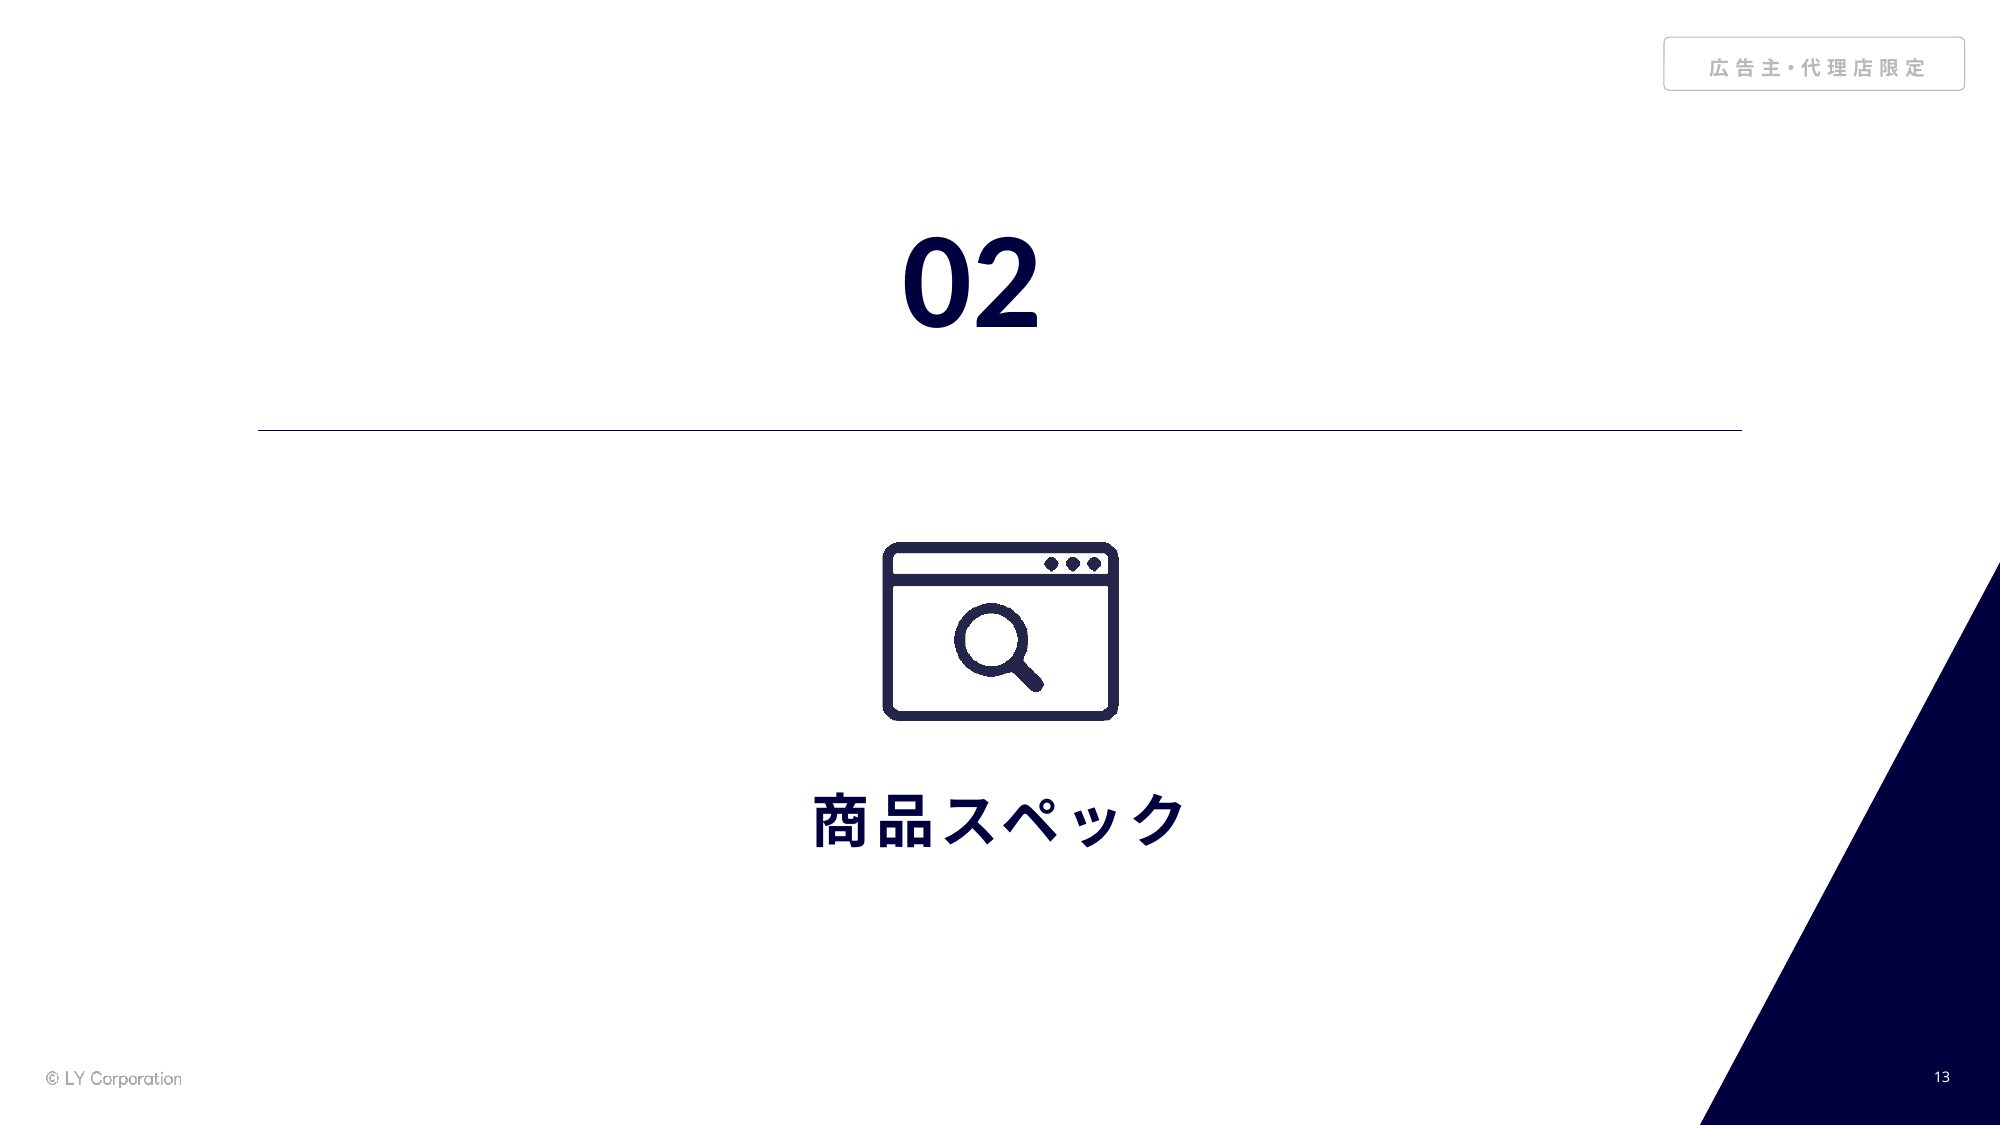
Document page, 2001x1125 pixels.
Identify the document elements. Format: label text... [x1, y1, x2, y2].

list 商品スペック [512, 785, 1488, 875]
picture [46, 1071, 181, 1088]
list 02 [887, 200, 1113, 375]
picture [869, 510, 1130, 751]
